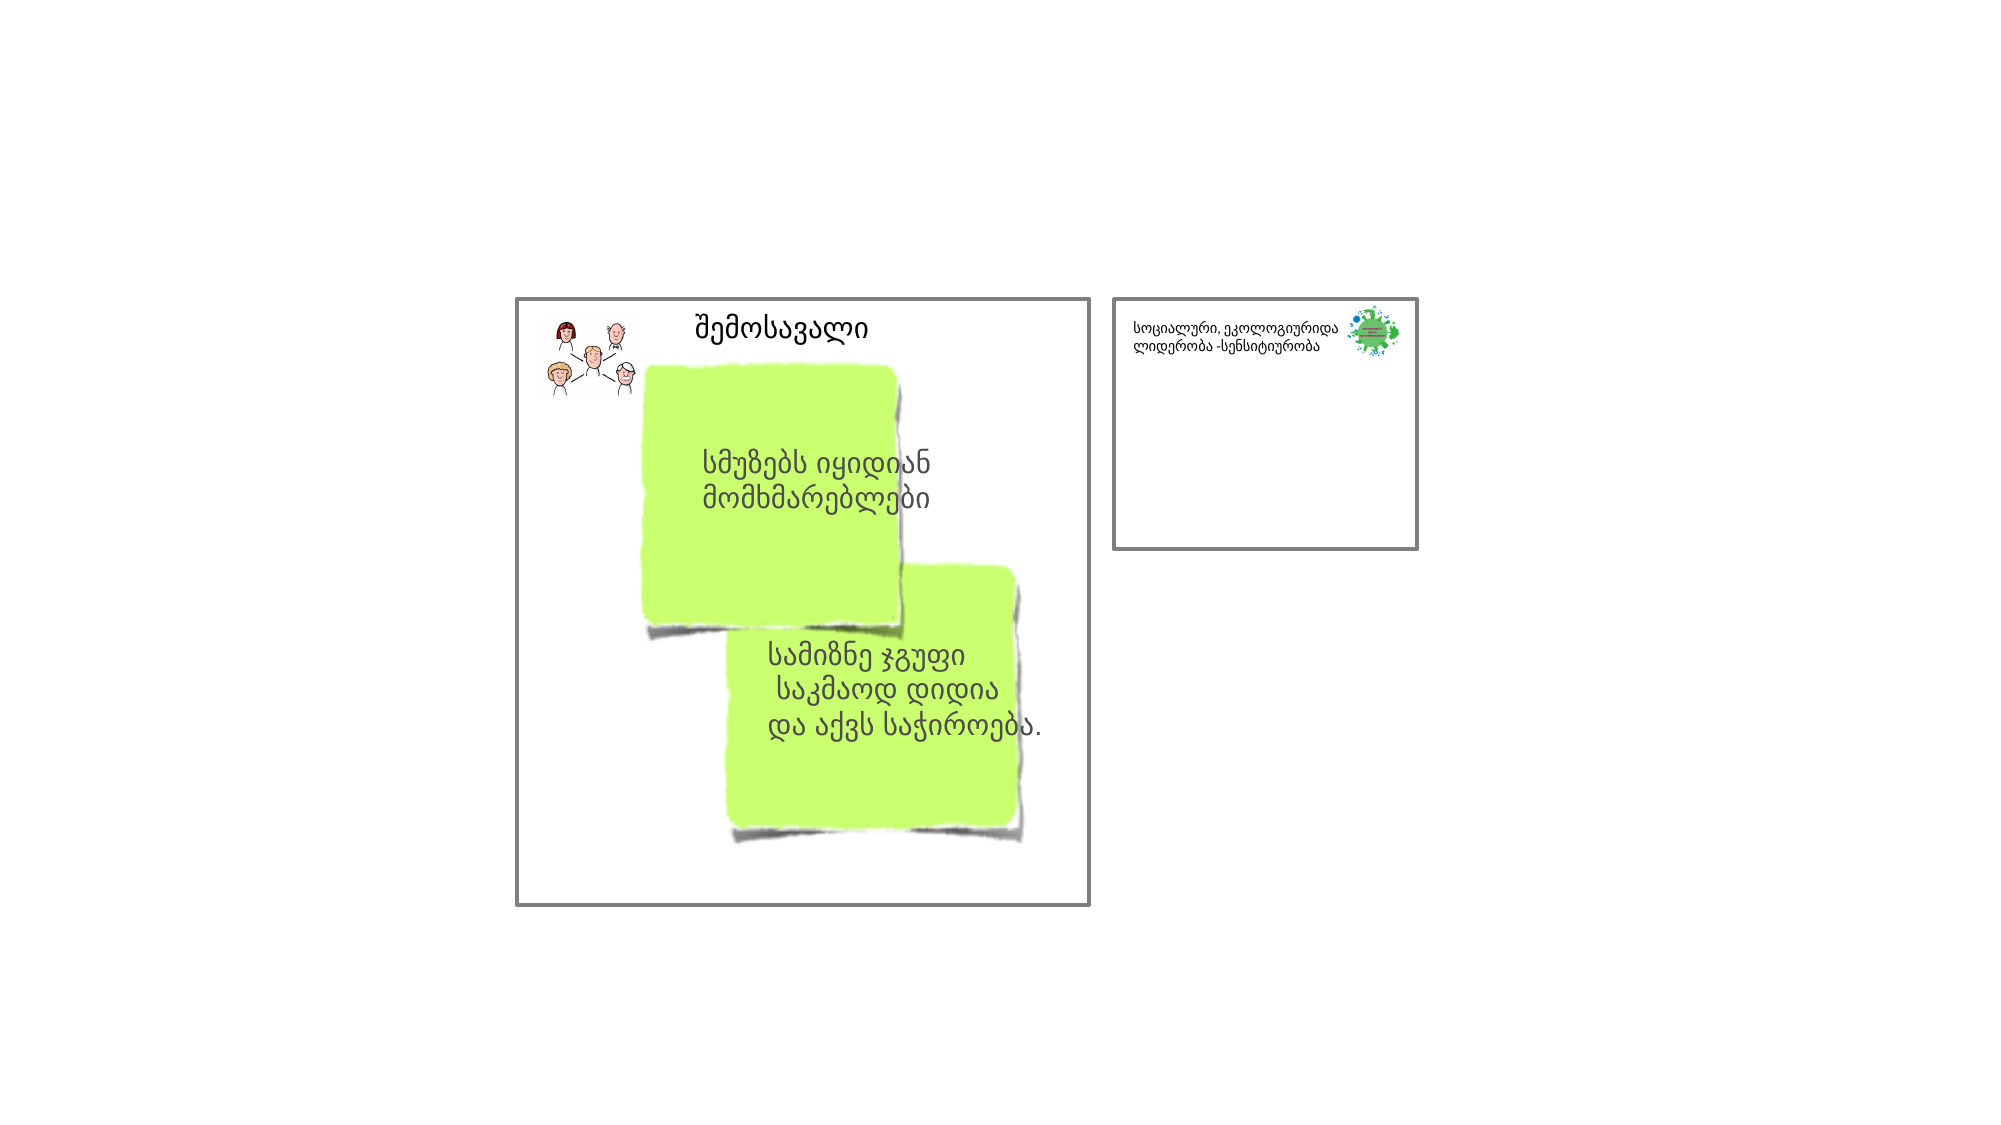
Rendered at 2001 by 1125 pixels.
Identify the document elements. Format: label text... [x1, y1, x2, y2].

text_box [1114, 299, 1417, 550]
text_box [516, 299, 1090, 905]
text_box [630, 349, 984, 644]
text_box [714, 549, 1065, 847]
picture [539, 316, 640, 400]
text_box შემოსავალი [680, 302, 906, 349]
text_box სოციალური, ეკოლოგიურიდა ლიდერობა -სენსიტიურობა [1118, 311, 1358, 362]
picture [1347, 305, 1399, 356]
